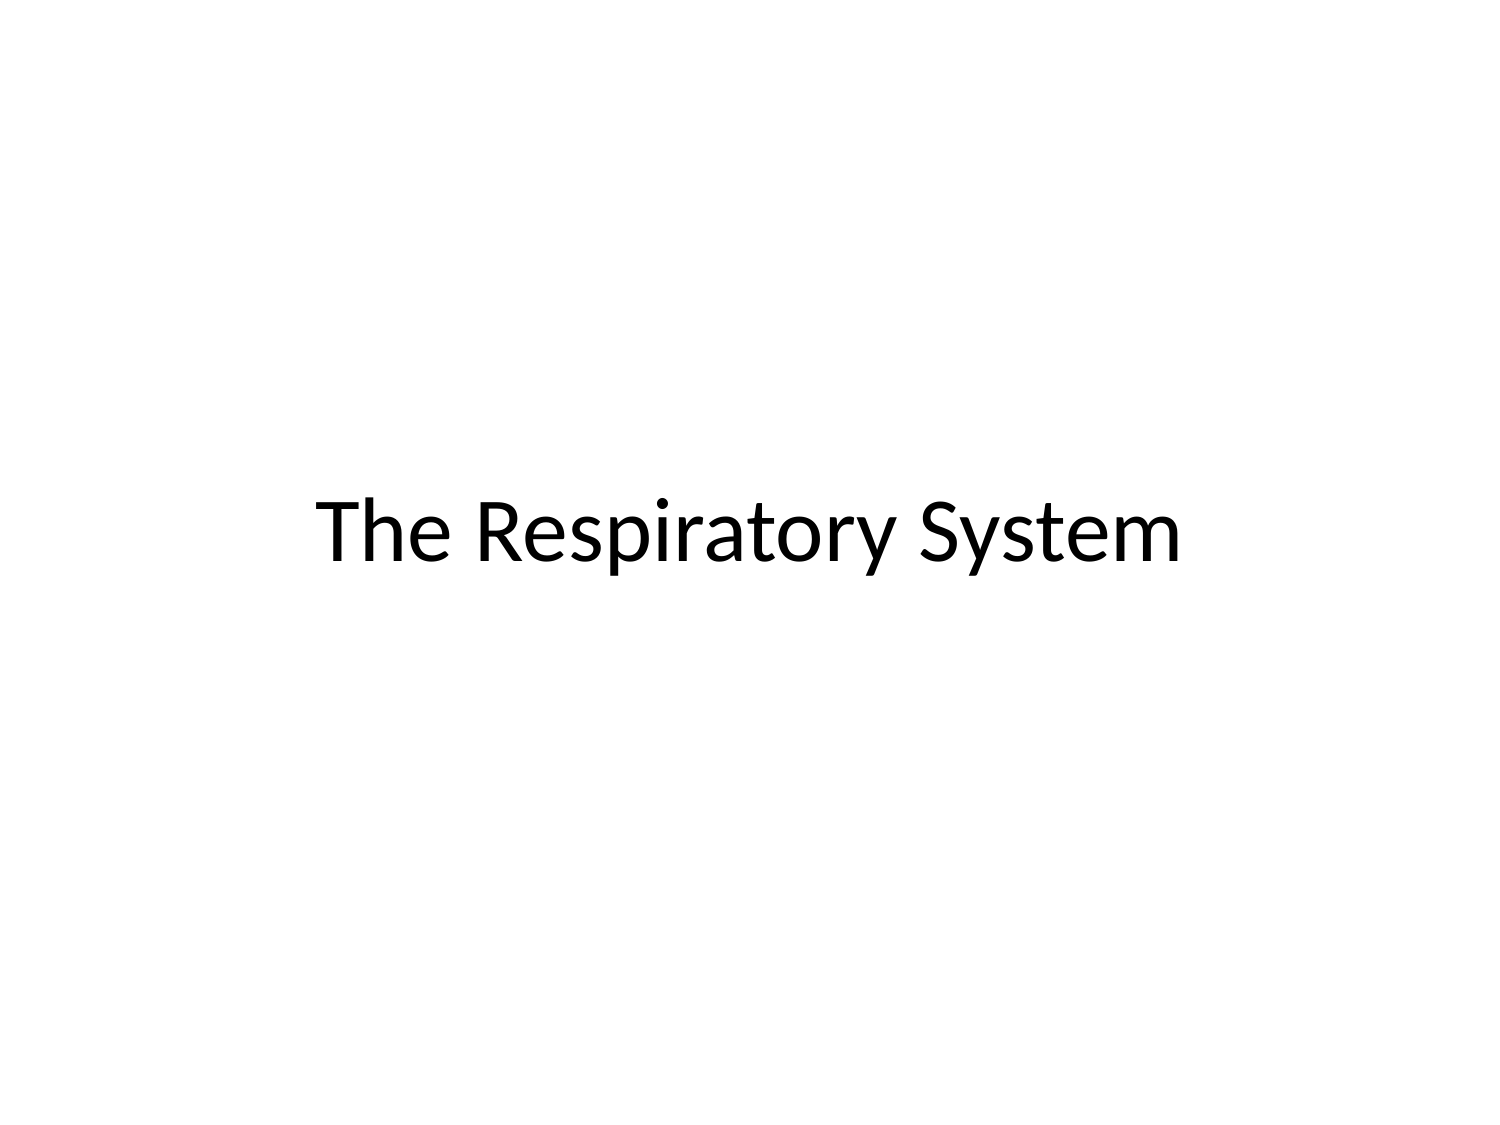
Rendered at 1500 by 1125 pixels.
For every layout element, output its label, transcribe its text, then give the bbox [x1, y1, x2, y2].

title The Respiratory System [112, 349, 1388, 591]
